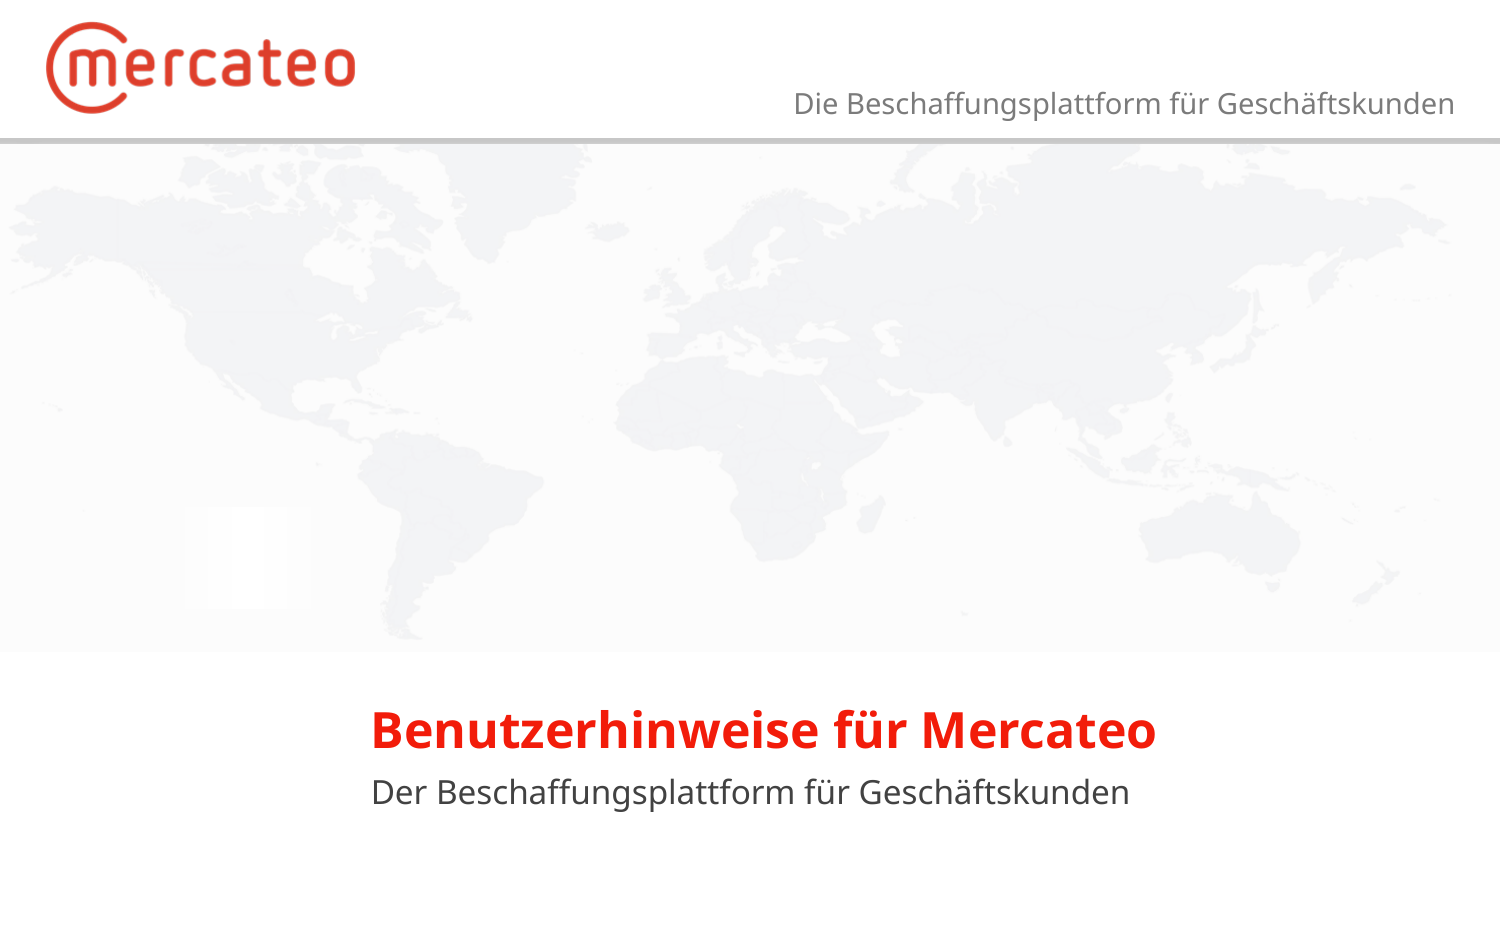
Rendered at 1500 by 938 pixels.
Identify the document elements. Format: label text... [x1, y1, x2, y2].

list Der Beschaffungsplattform für Geschäftskunden [353, 754, 1459, 833]
list Benutzerhinweise für Mercateo [353, 666, 1459, 754]
picture [0, 0, 1500, 652]
